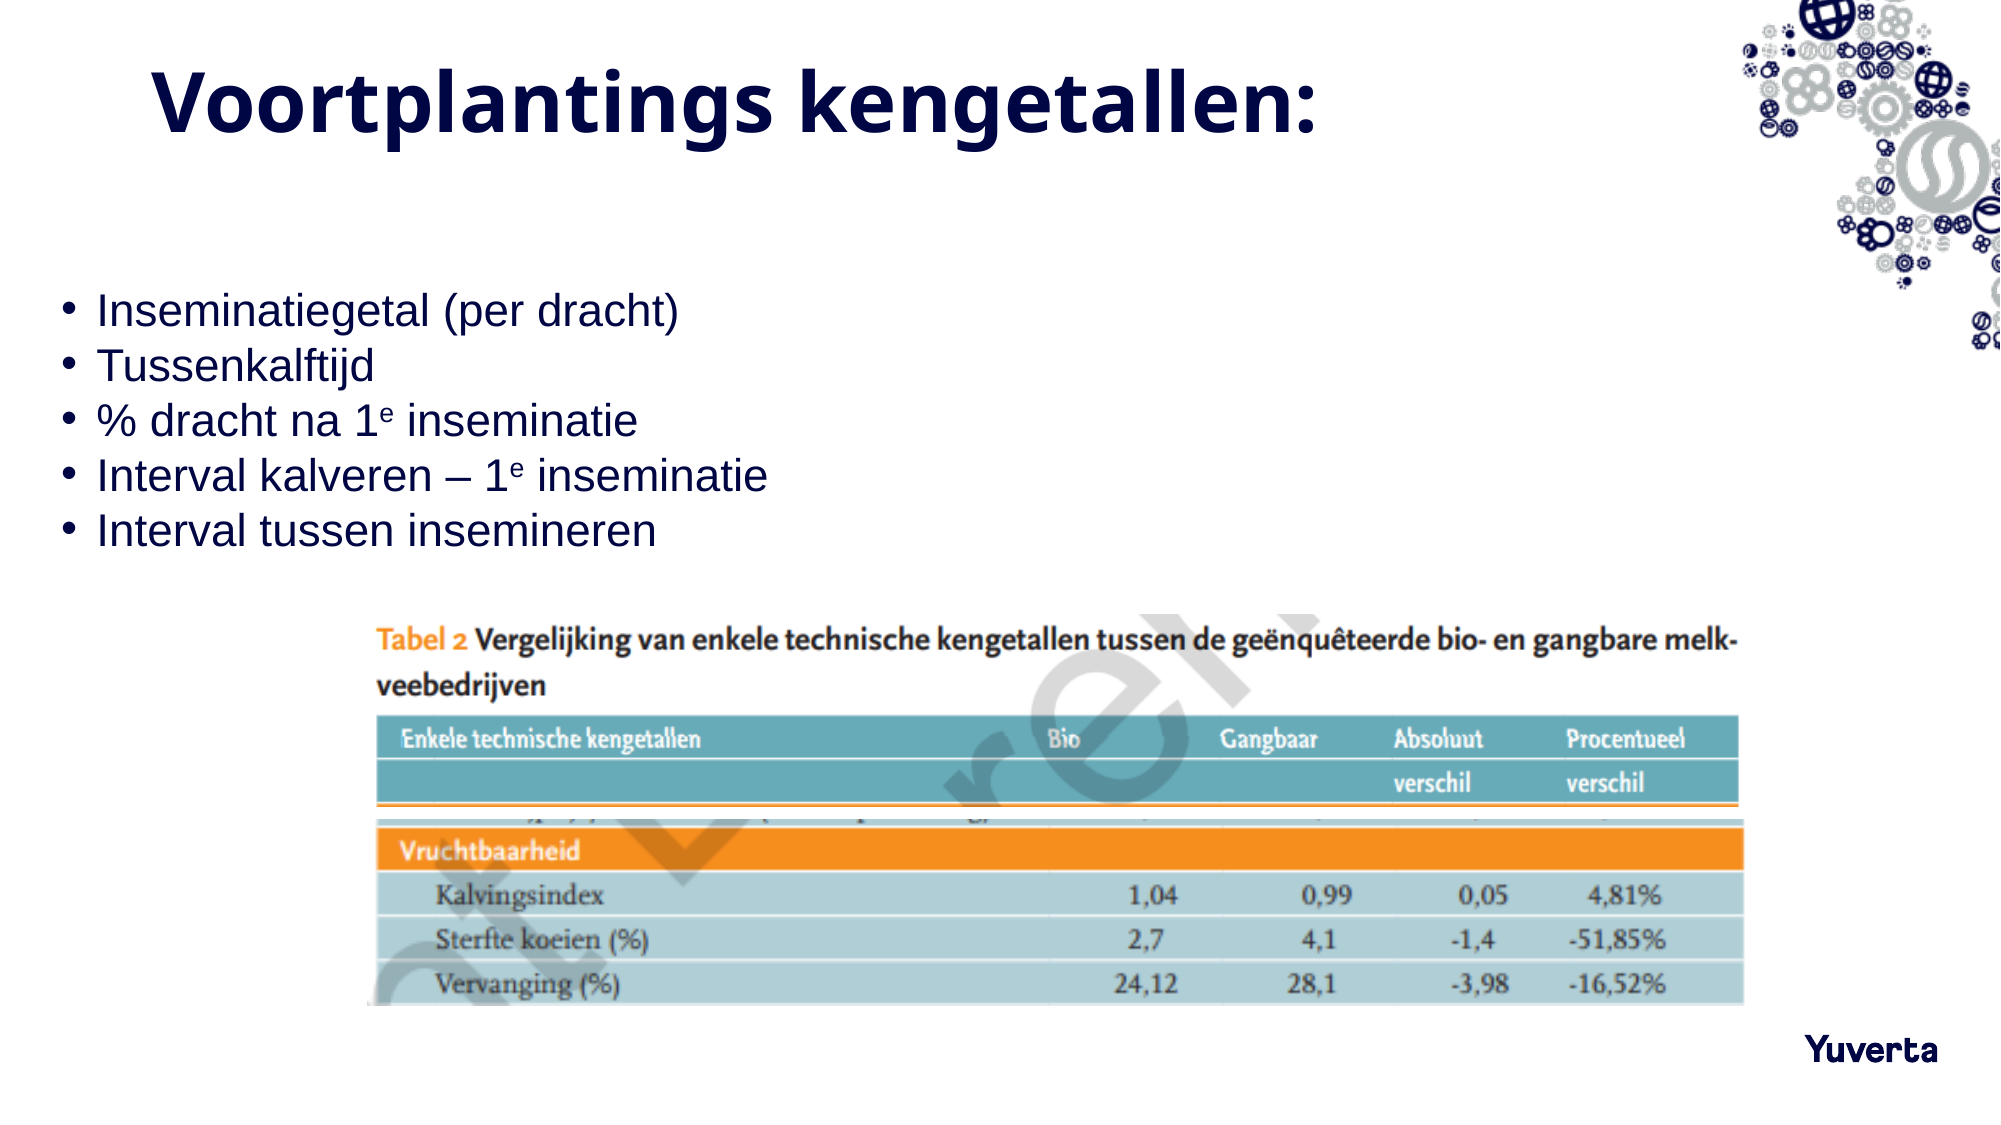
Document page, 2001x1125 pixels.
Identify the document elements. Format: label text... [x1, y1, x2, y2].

picture [0, 0, 2000, 1125]
list Inseminatiegetal (per dracht) Tussenkalftijd % dracht na 1e inseminatie Interval kalveren – 1e inseminatie Interval tussen insemineren [60, 280, 1940, 1006]
title Voortplantings kengetallen: [151, 54, 1665, 161]
